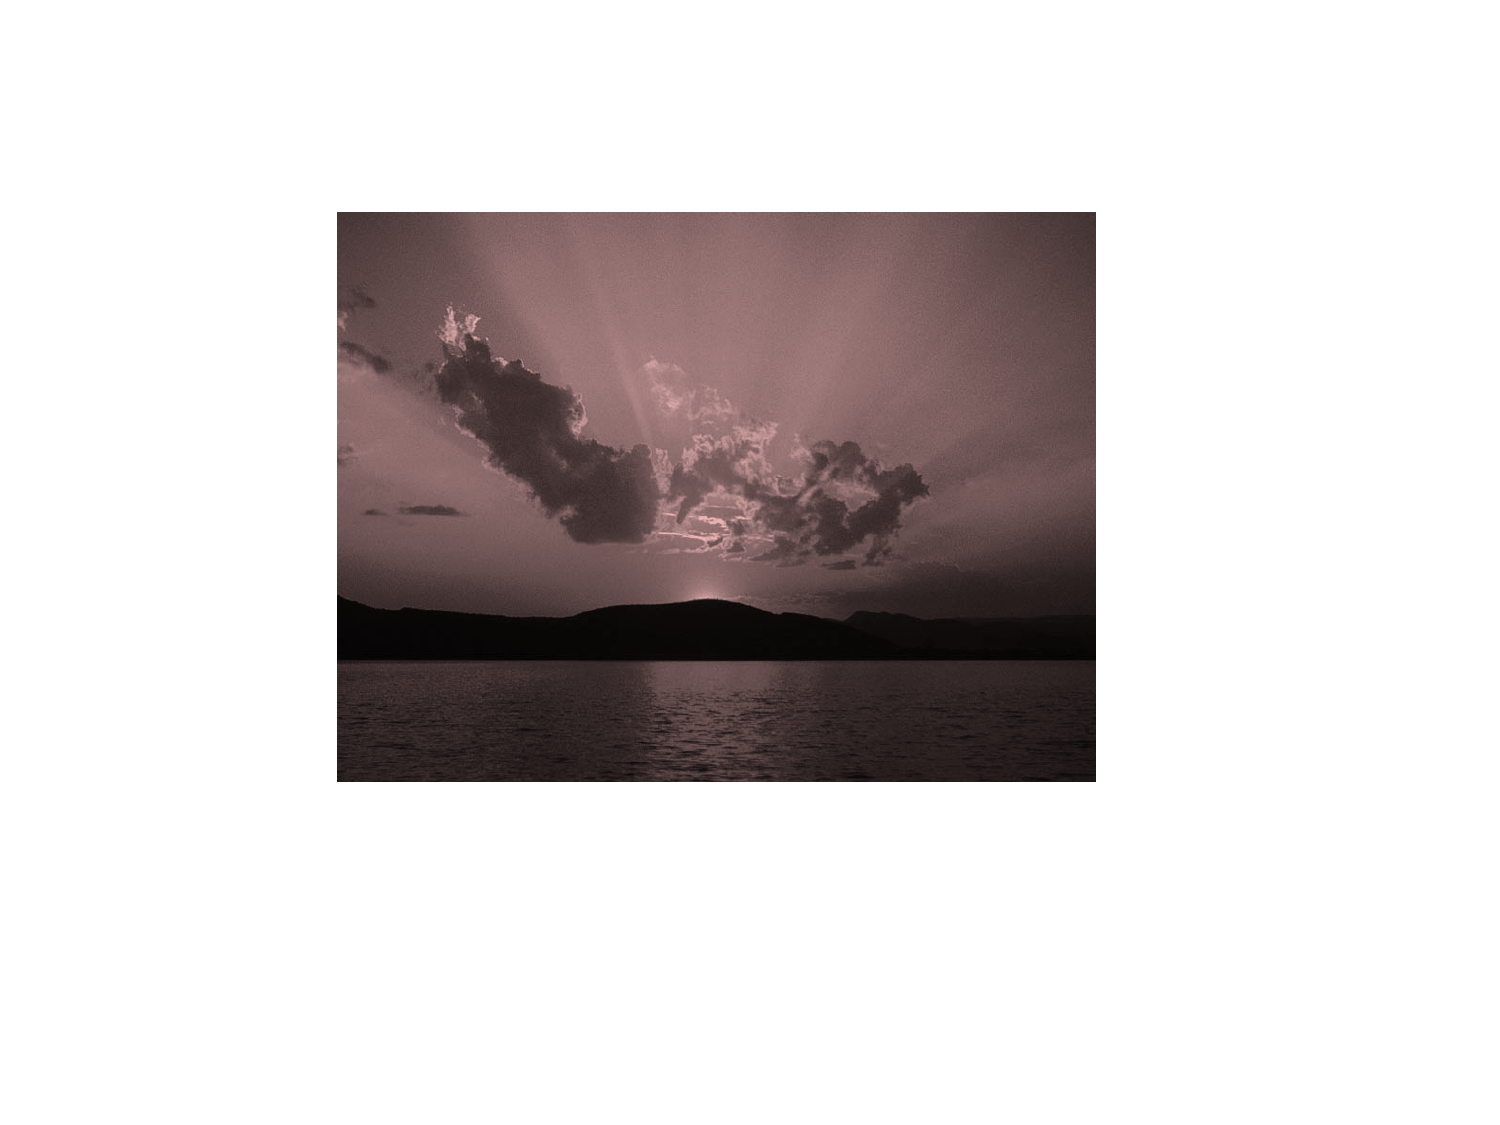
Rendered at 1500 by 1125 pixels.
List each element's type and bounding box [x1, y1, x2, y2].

picture [337, 212, 1097, 782]
